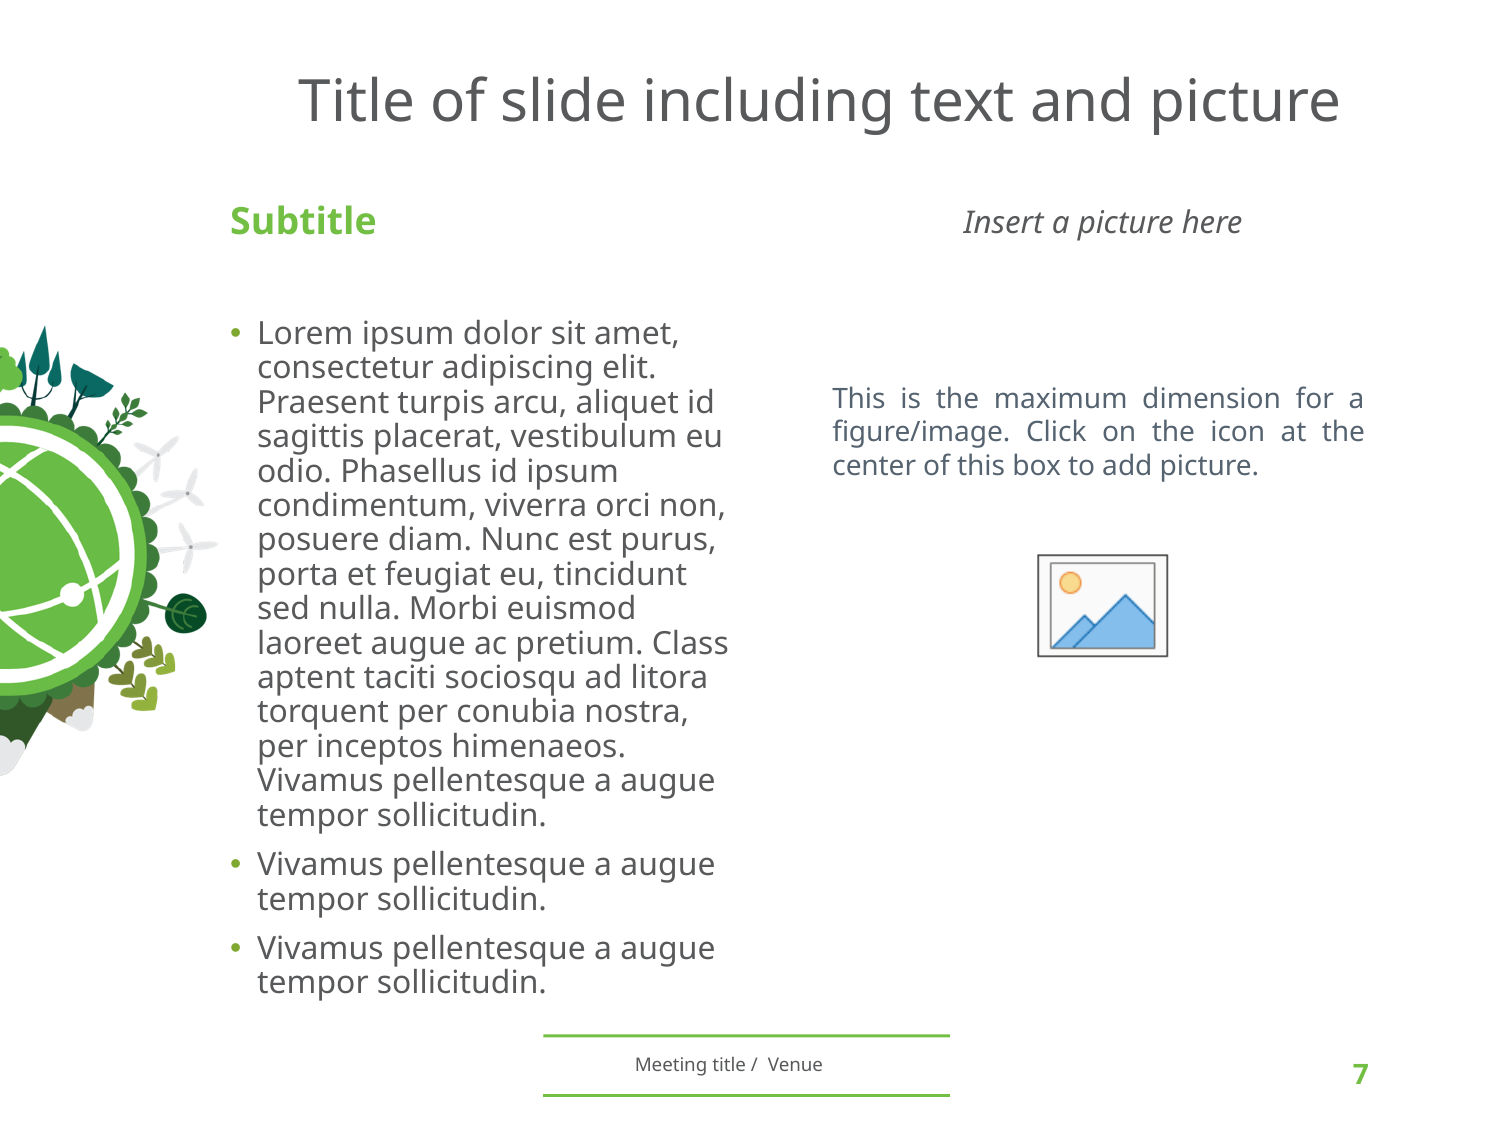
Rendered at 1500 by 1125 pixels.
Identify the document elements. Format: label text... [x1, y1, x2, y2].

footer Meeting title / Venue [475, 1035, 982, 1096]
picture [781, 194, 1426, 1018]
picture [0, 316, 215, 804]
title Title of slide including text and picture [215, 63, 1425, 182]
slide_number 7 [1311, 1035, 1384, 1116]
list Lorem ipsum dolor sit amet, consectetur adipiscing elit. Praesent turpis arcu, aliquet id sagittis placerat, vestibulum eu odio. Phasellus id ipsum condimentum, viverra orci non, posuere diam. Nunc est purus, porta et feugiat eu, tincidunt sed nulla. Morbi euismod laoreet augue ac pretium. Class aptent taciti sociosqu ad litora torquent per conubia nostra, per inceptos himenaeos. Vivamus pellentesque a augue tempor sollicitudin. Vivamus pellentesque a augue tempor sollicitudin. Vivamus pellentesque a augue tempor sollicitudin. [215, 309, 754, 1018]
list Subtitle [215, 194, 754, 297]
